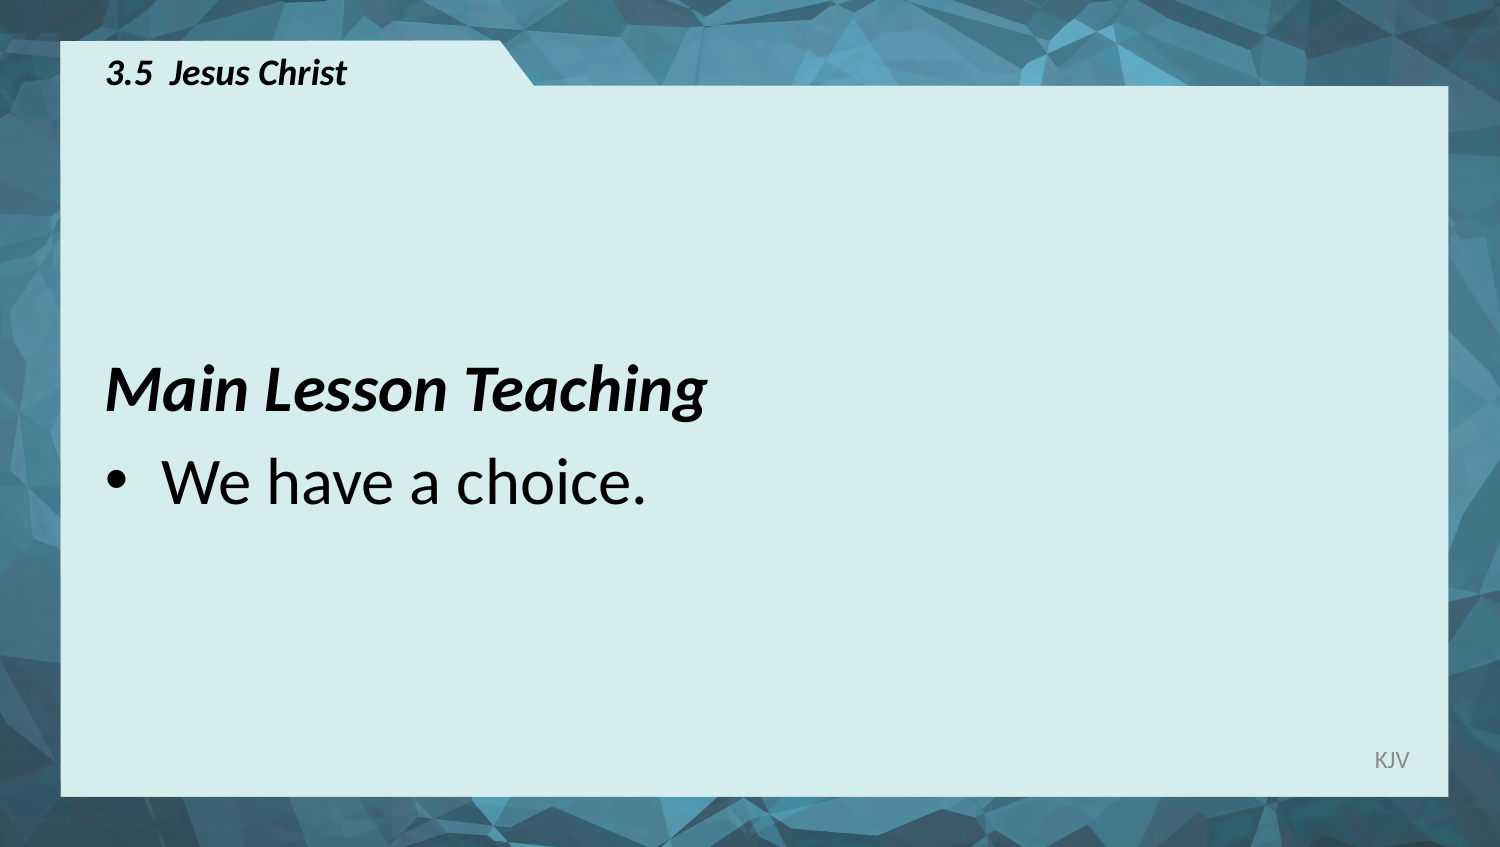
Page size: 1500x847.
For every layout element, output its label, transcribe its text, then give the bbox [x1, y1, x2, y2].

picture [0, 0, 1500, 847]
list Main Lesson Teaching We have a choice. [89, 141, 1403, 722]
footer KJV [950, 736, 1425, 782]
title 3.5 Jesus Christ [89, 33, 1420, 108]
